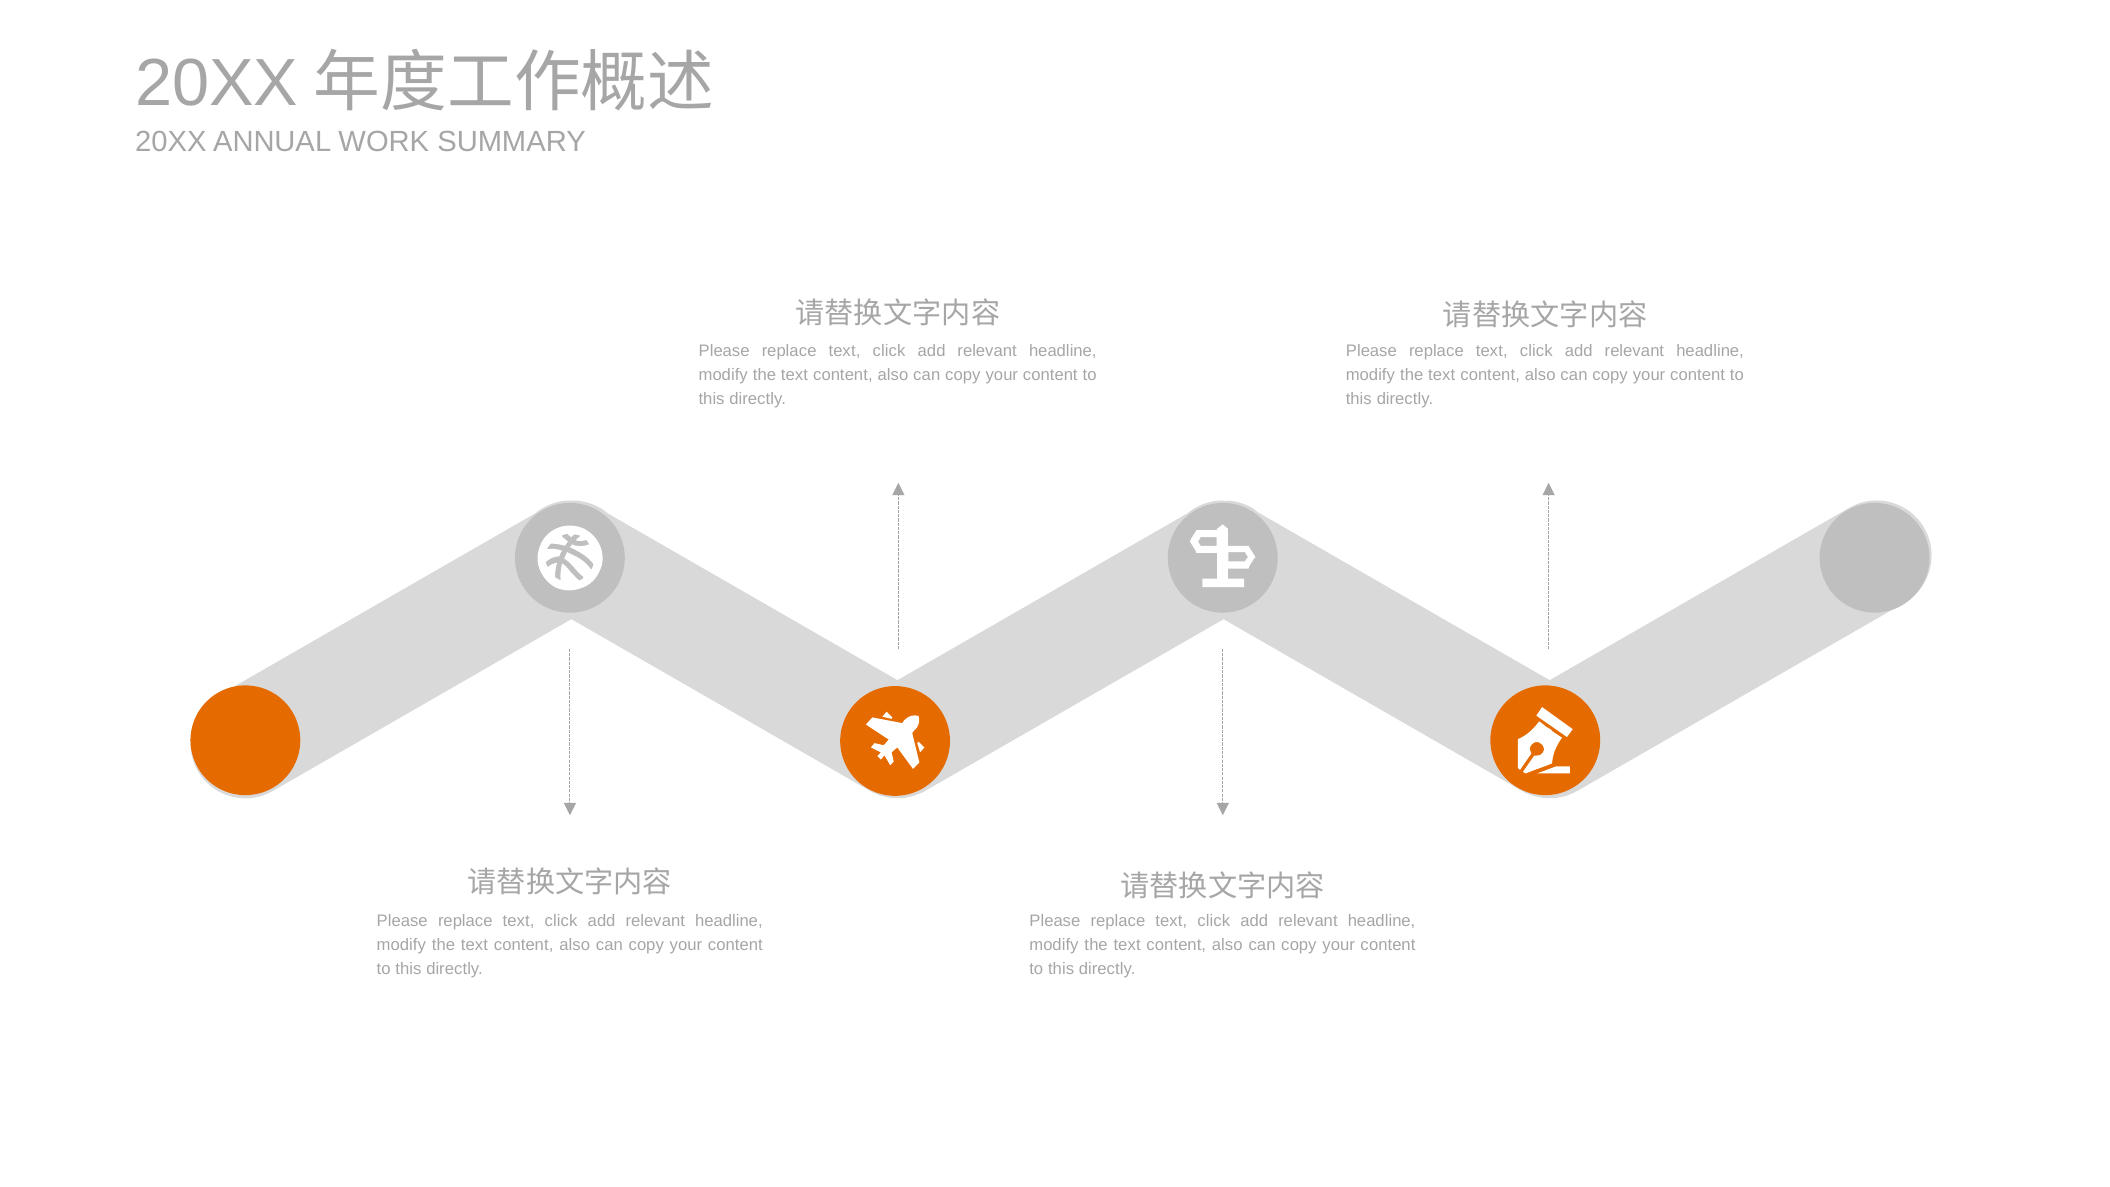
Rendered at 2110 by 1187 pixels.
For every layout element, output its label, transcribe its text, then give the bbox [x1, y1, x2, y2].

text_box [683, 280, 1113, 415]
text_box 20XX ANNUAL WORK SUMMARY [135, 122, 596, 158]
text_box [1331, 282, 1760, 415]
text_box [190, 268, 1930, 1030]
text_box 20XX年度工作概述 [135, 38, 783, 119]
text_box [1014, 853, 1431, 985]
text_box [361, 849, 779, 985]
